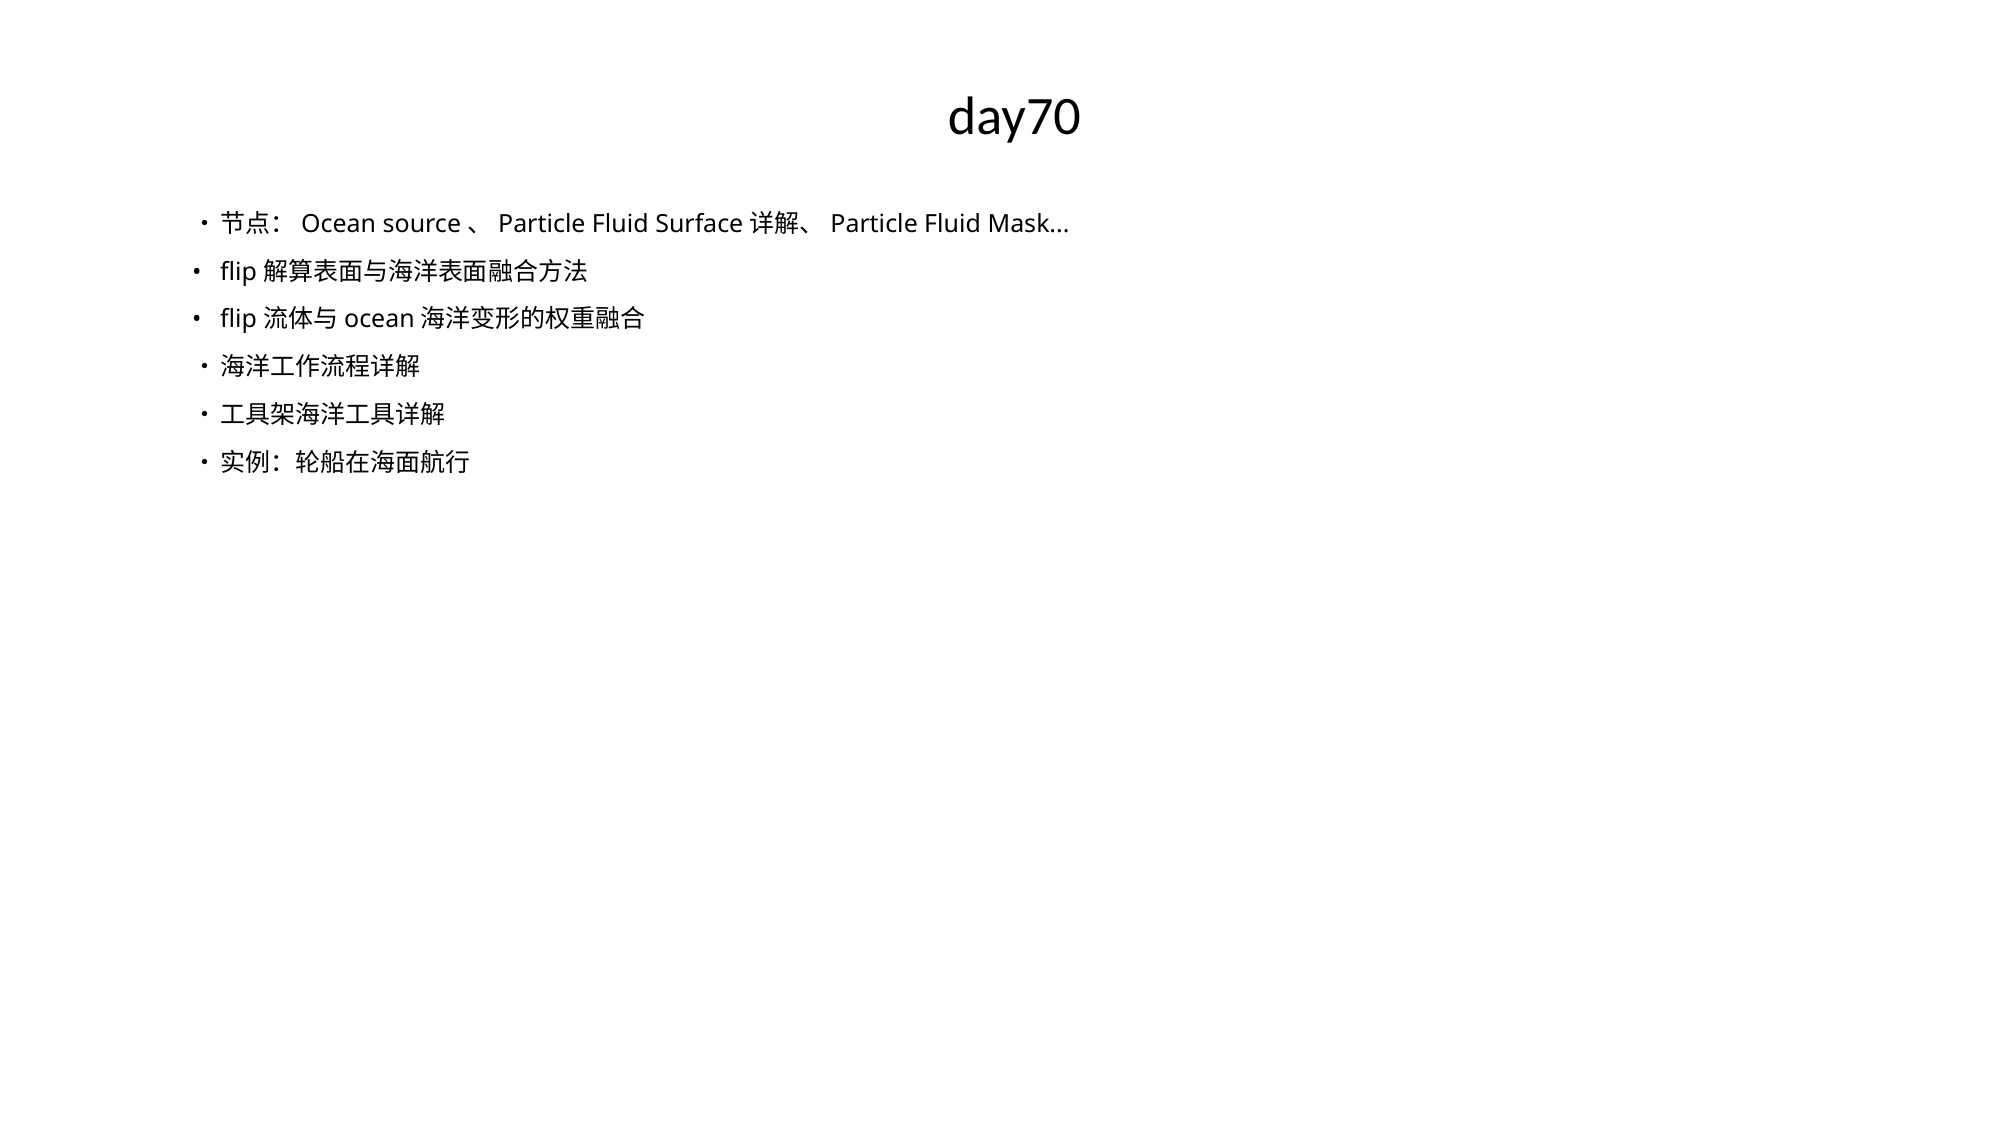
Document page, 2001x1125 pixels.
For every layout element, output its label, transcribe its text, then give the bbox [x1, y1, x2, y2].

title day70 [543, 41, 1486, 154]
subtitle • 节点：Ocean source、Particle Fluid Surface详解、Particle Fluid Mask... • flip解算表面与海洋表面融合方法 • flip流体与ocean海洋变形的权重融合 • 海洋工作流程详解 • 工具架海洋工具详解 • 实例：轮船在海面航行 [176, 203, 1815, 903]
